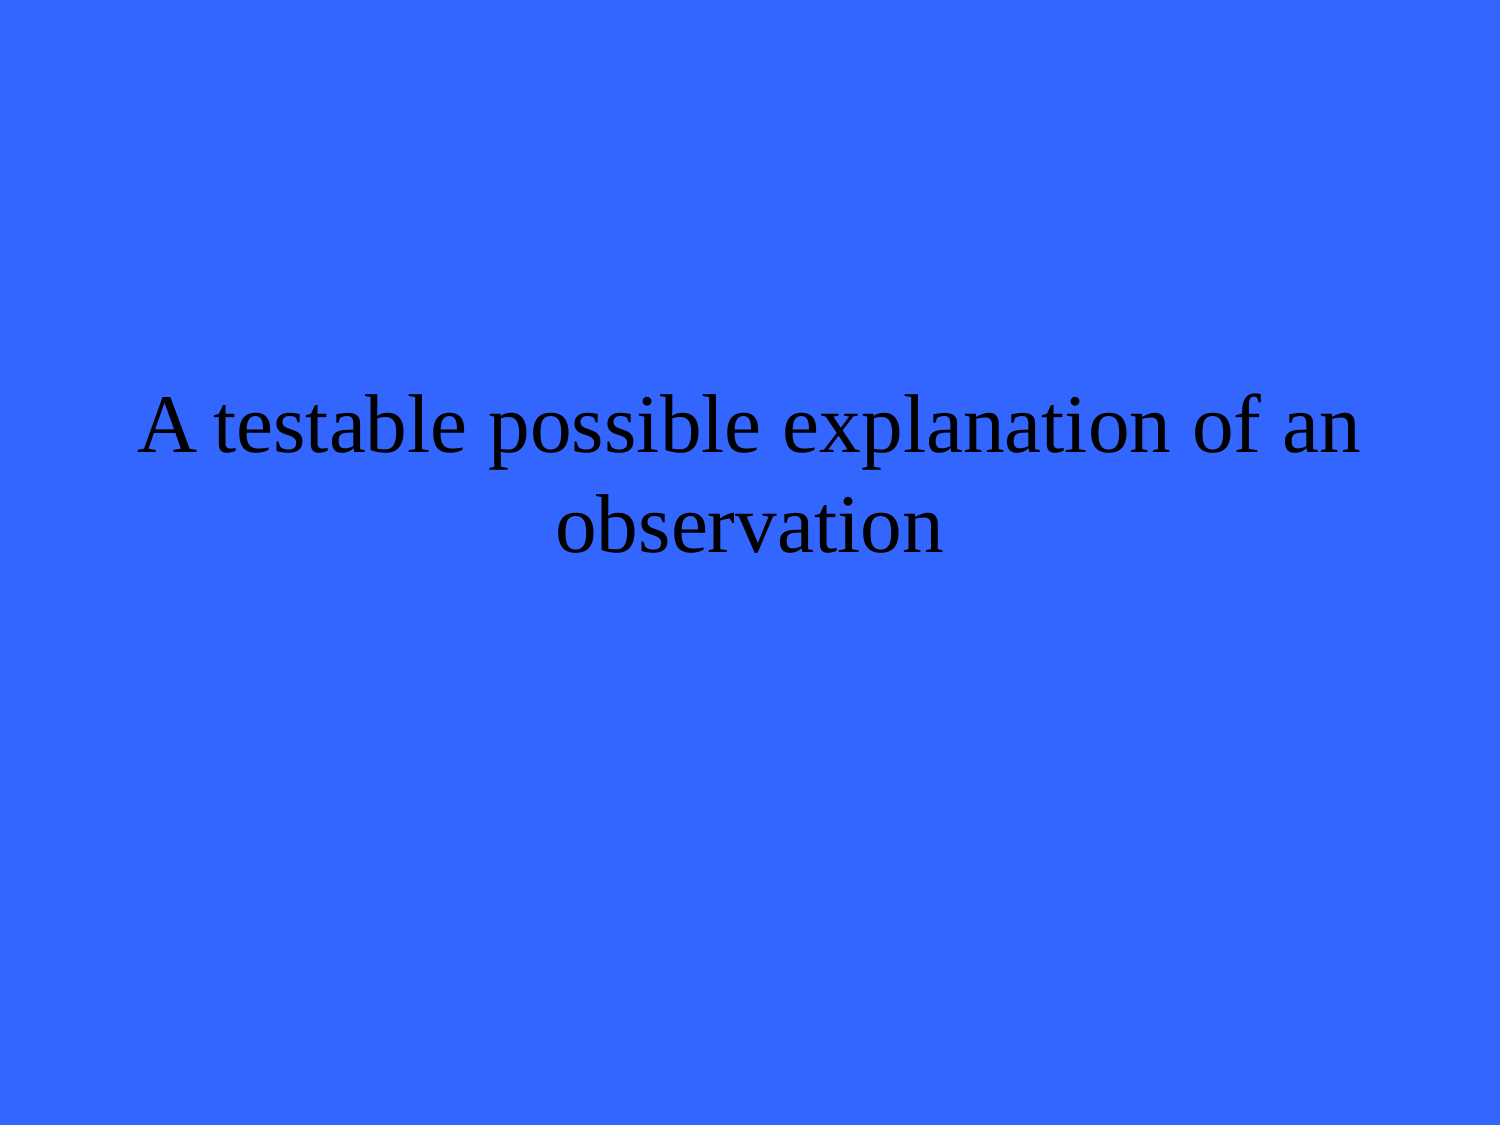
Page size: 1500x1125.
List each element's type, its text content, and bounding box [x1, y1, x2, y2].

title A testable possible explanation of an observation [112, 375, 1388, 563]
